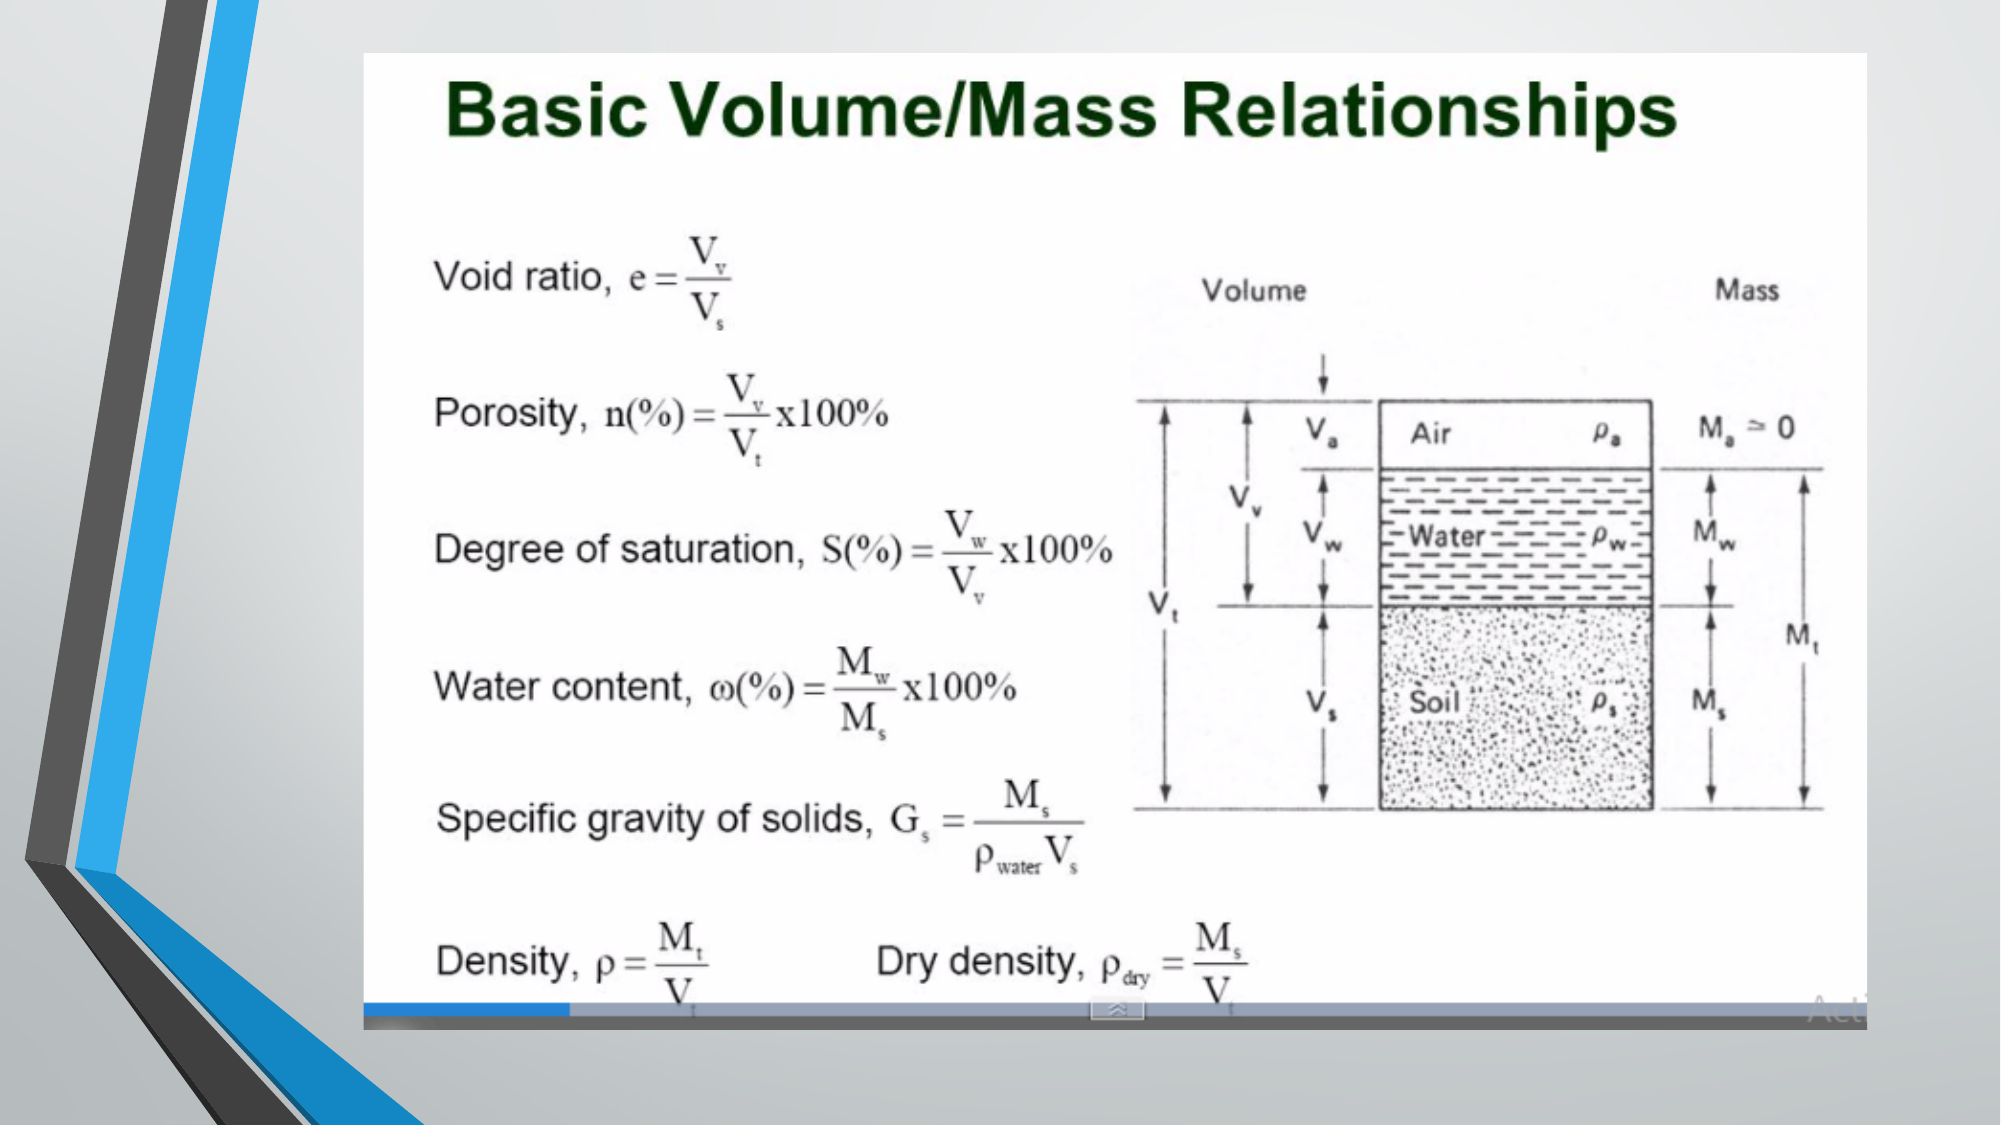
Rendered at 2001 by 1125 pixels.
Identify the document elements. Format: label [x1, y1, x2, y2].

list [363, 53, 1868, 1031]
